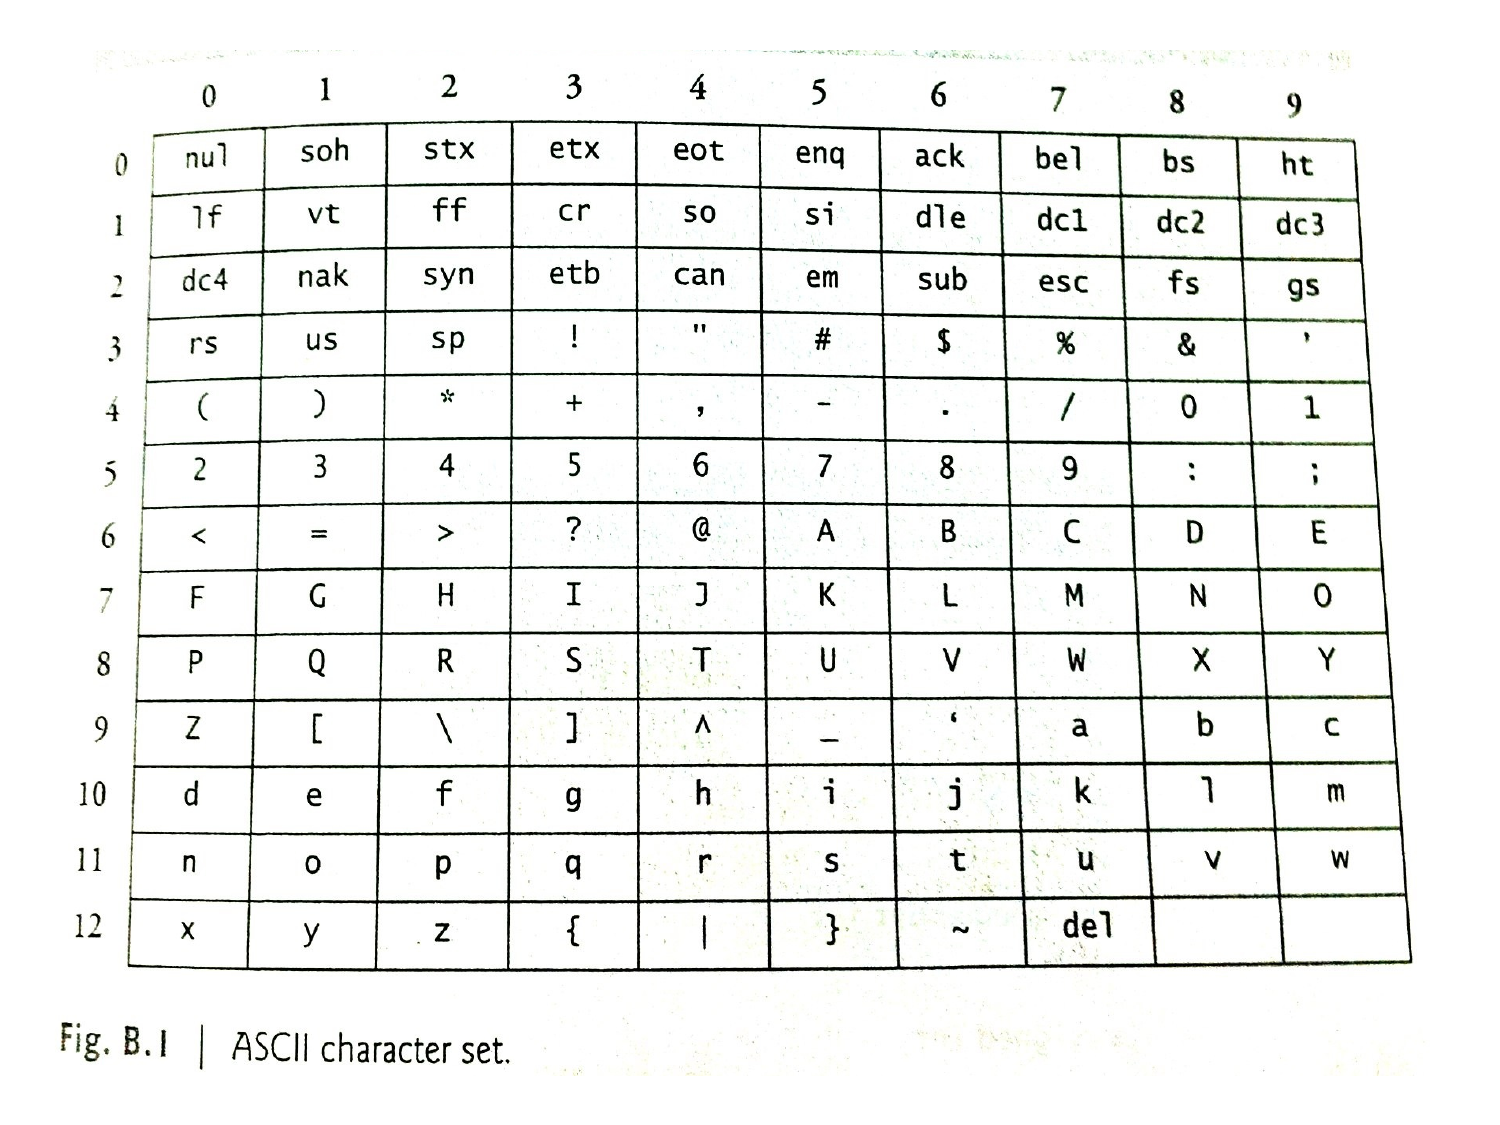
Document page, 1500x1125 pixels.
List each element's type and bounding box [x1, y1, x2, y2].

list [36, 49, 1438, 1076]
